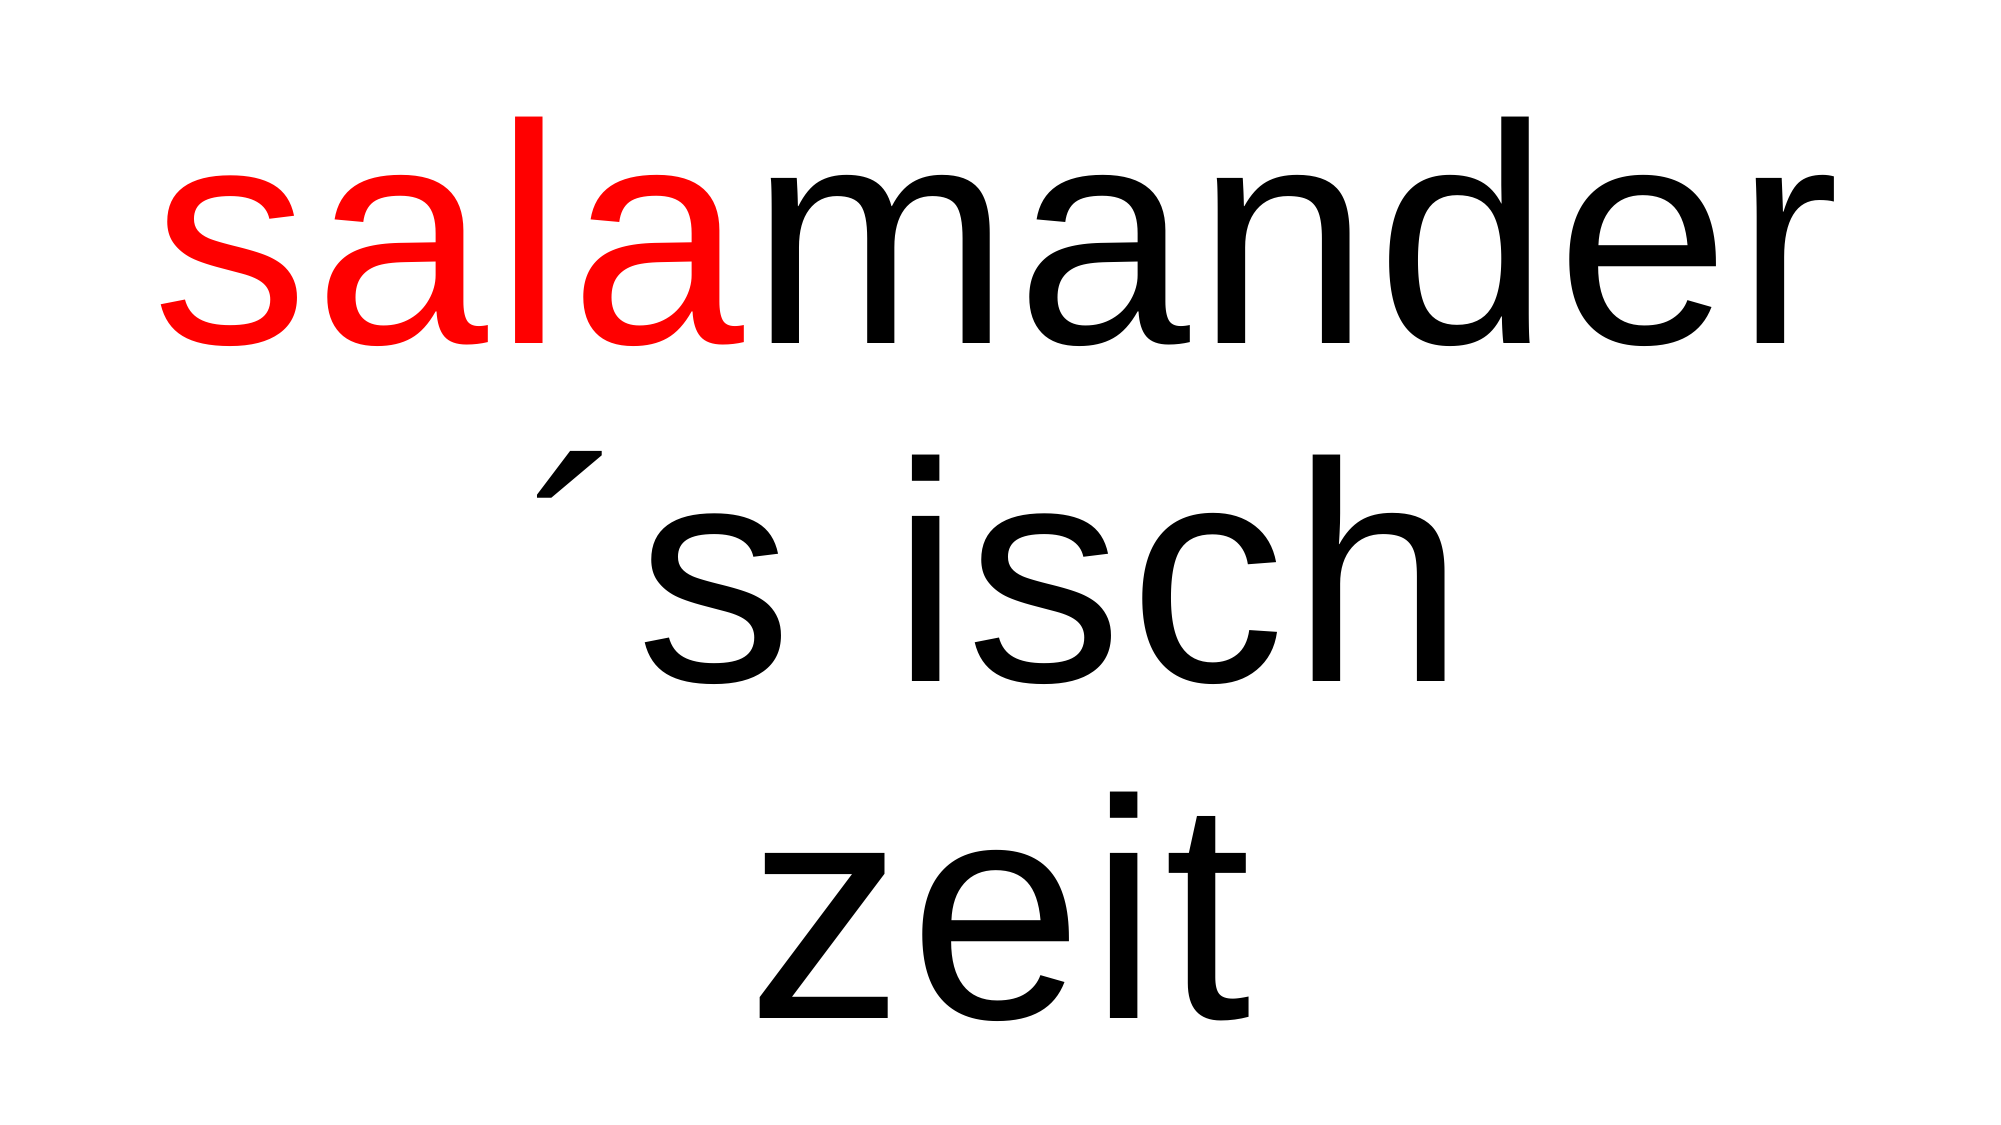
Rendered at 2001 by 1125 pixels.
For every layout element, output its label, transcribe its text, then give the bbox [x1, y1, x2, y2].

title salamander ´s isch zeit [0, 489, 2000, 1094]
